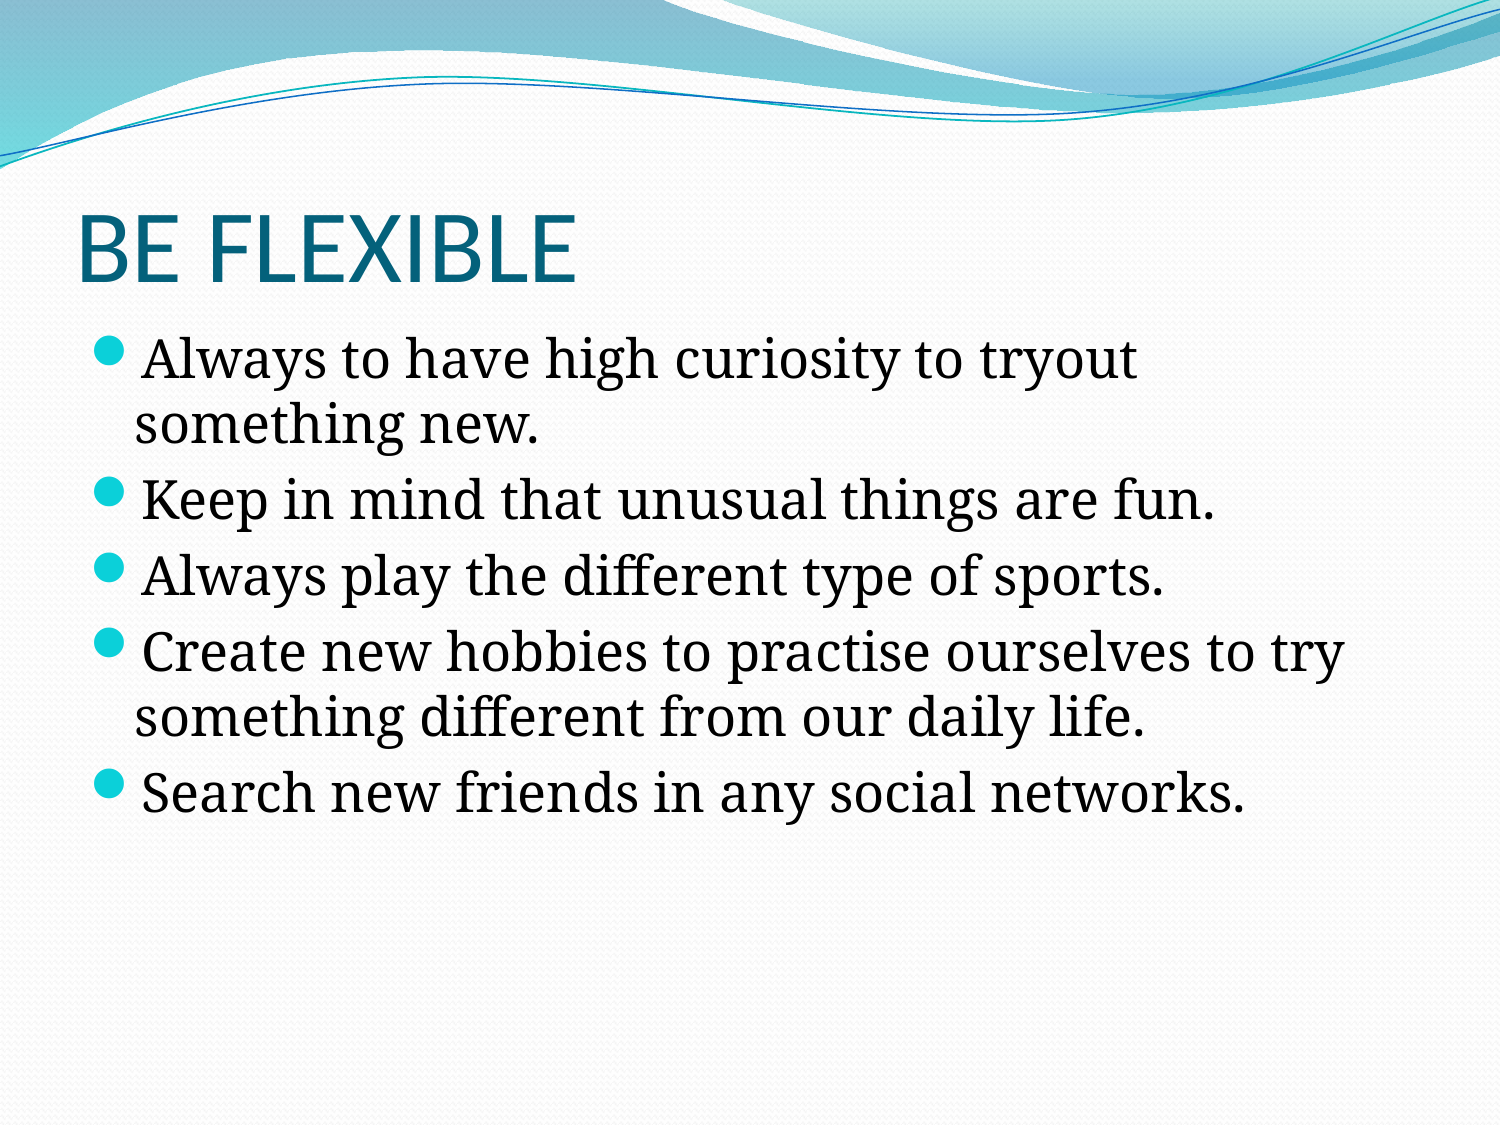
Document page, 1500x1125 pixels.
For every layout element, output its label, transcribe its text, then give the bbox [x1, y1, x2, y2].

list Always to have high curiosity to tryout something new. Keep in mind that unusual things are fun. Always play the different type of sports. Create new hobbies to practise ourselves to try something different from our daily life. Search new friends in any social networks. [75, 317, 1425, 1038]
title BE FLEXIBLE [75, 115, 1425, 303]
